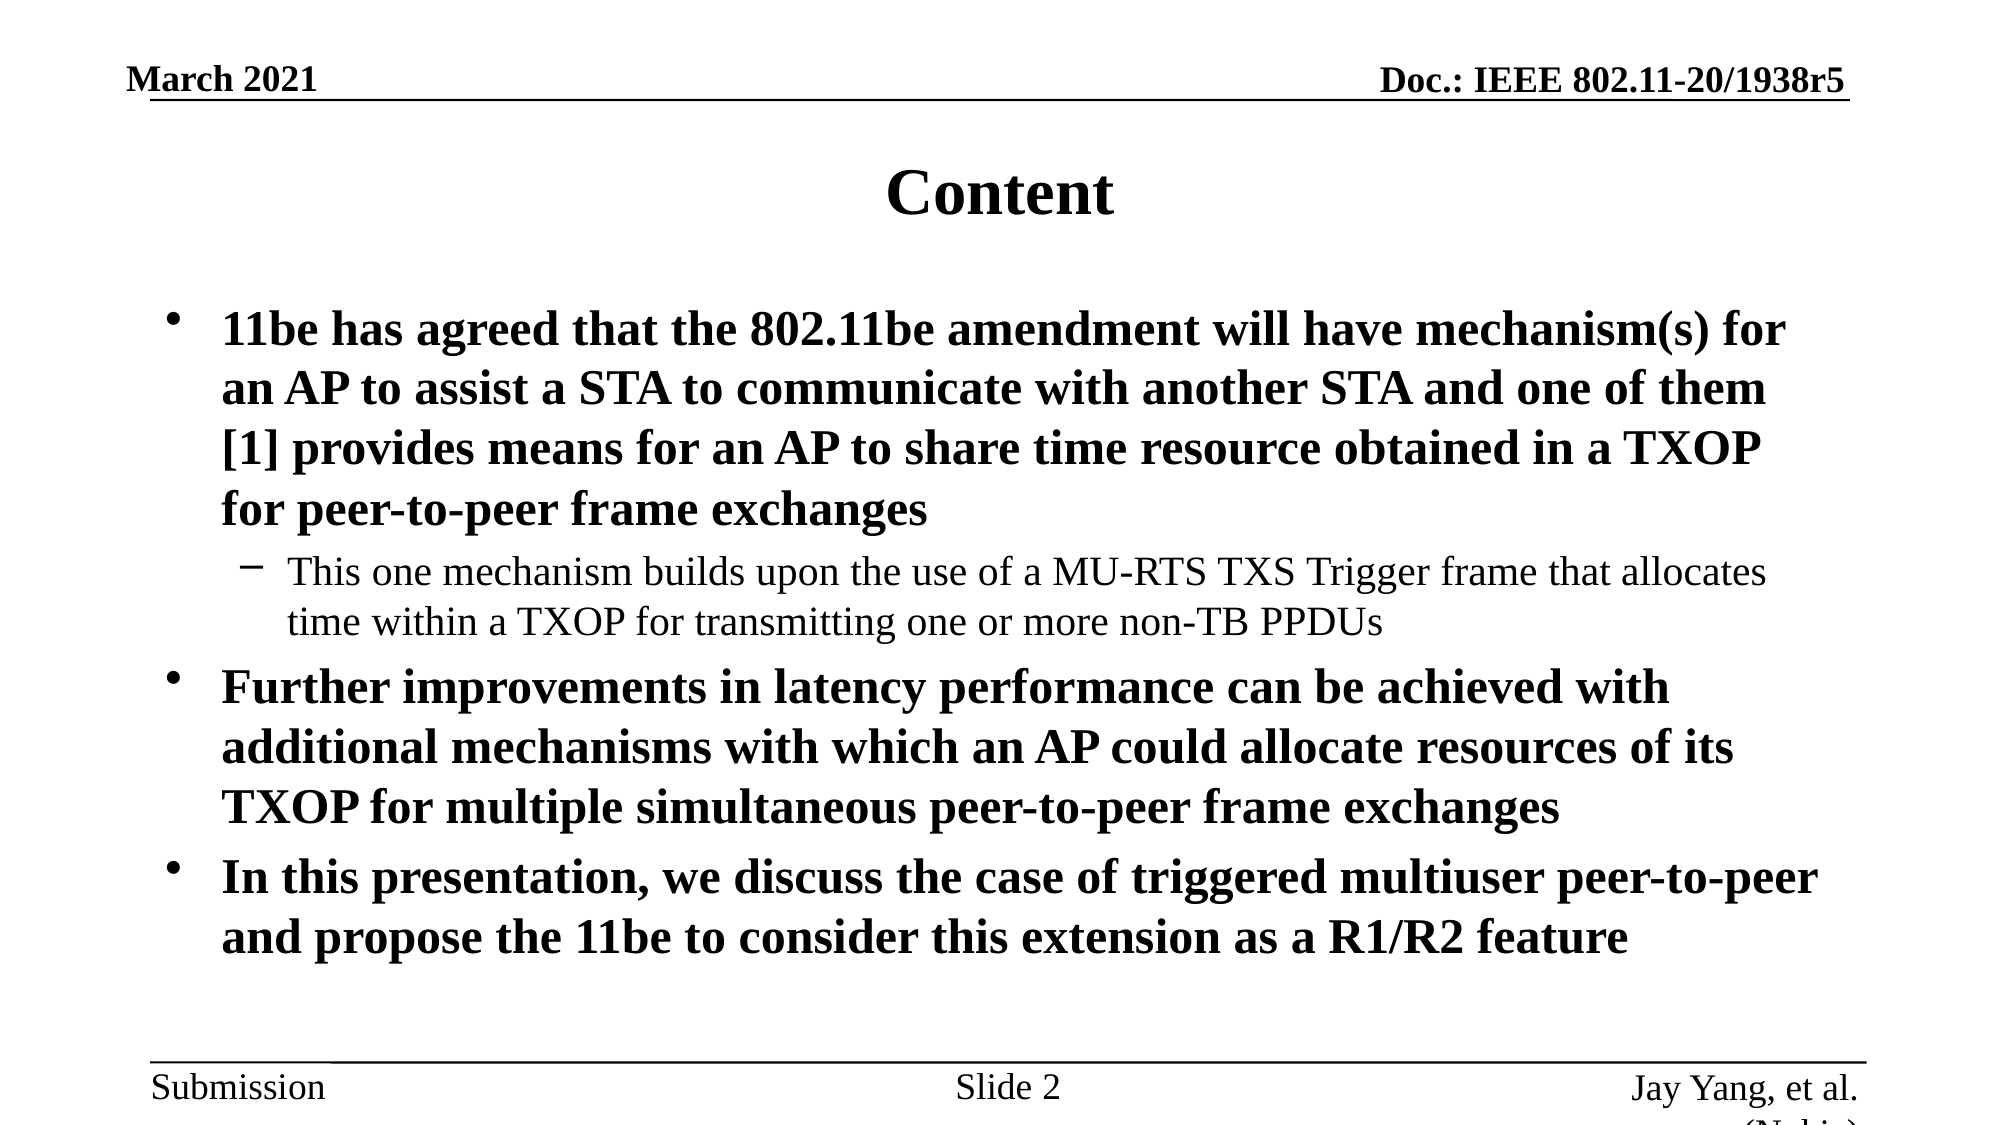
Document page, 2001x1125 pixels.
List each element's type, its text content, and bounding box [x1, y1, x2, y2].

slide_number Slide 2 [942, 1061, 1075, 1108]
title Content [149, 112, 1851, 263]
footer Jay Yang, et al. (Nokia) [1585, 1062, 1860, 1109]
list 11be has agreed that the 802.11be amendment will have mechanism(s) for an AP to assist a STA to communicate with another STA and one of them [1] provides means for an AP to share time resource obtained in a TXOP for peer-to-peer frame exchanges This one mechanism builds upon the use of a MU-RTS TXS Trigger frame that allocates time within a TXOP for transmitting one or more non-TB PPDUs Further improvements in latency performance can be achieved with additional mechanisms with which an AP could allocate resources of its TXOP for multiple simultaneous peer-to-peer frame exchanges In this presentation, we discuss the case of triggered multiuser peer-to-peer and propose the 11be to consider this extension as a R1/R2 feature [149, 287, 1851, 1038]
